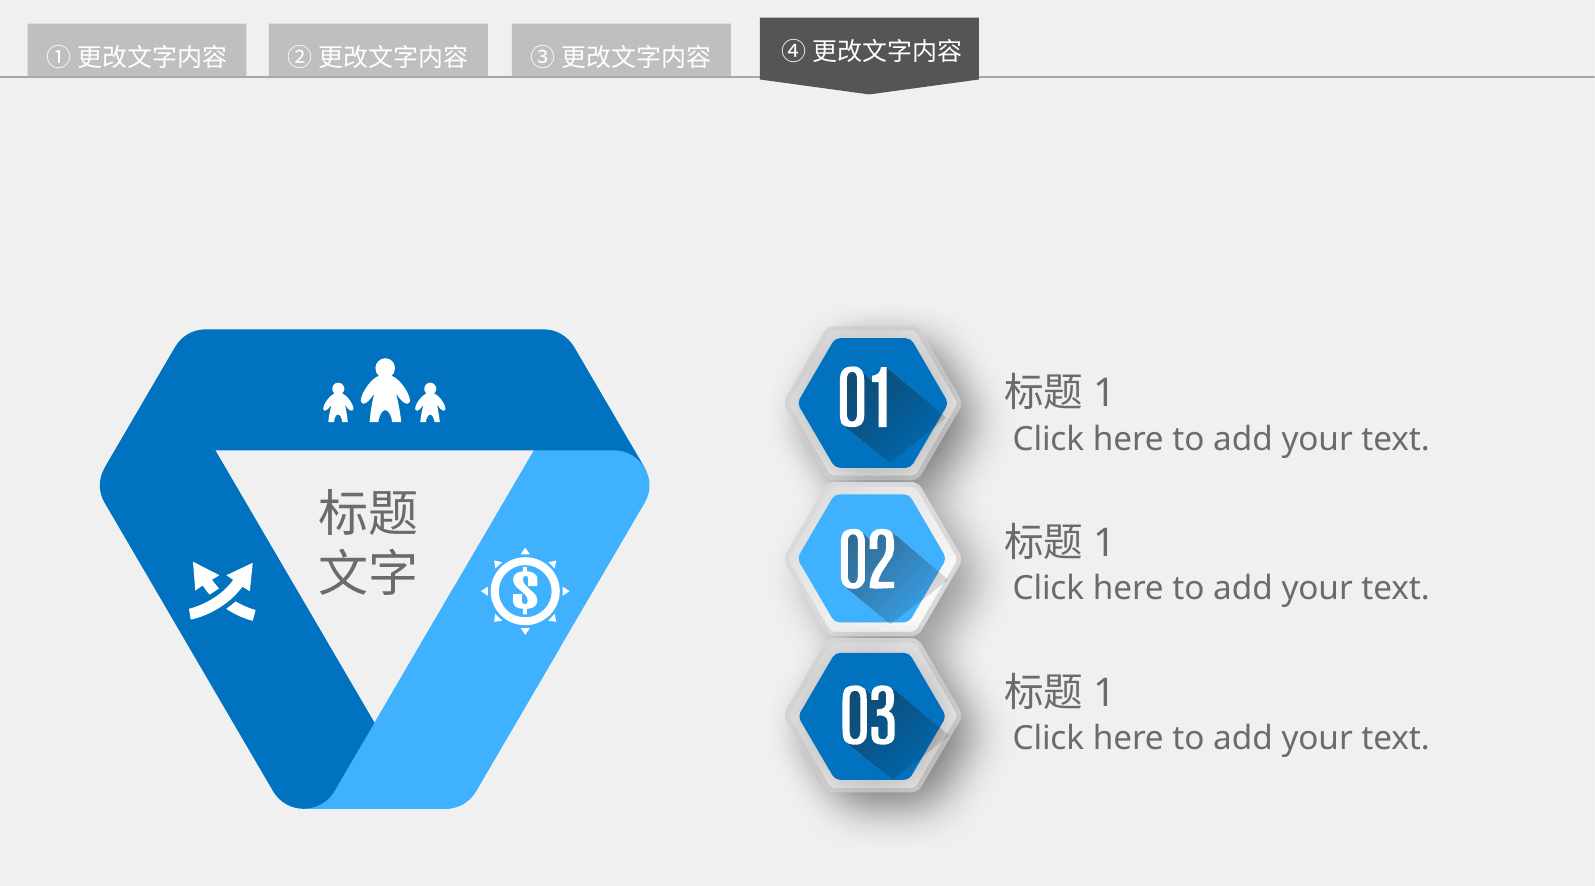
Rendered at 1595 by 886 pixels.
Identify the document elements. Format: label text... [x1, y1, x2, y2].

text_box 标题1 [992, 361, 1128, 421]
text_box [0, 23, 697, 77]
text_box Click here to add your text. [1000, 710, 1572, 762]
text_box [786, 483, 960, 635]
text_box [786, 327, 960, 479]
text_box Click here to add your text. [1000, 560, 1572, 613]
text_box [1047, 23, 1595, 77]
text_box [702, 17, 1043, 95]
text_box 标题1 [992, 660, 1128, 720]
text_box Click here to add your text. [1000, 410, 1572, 463]
text_box 标题1 [992, 510, 1128, 571]
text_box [97, 329, 650, 810]
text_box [786, 640, 960, 791]
